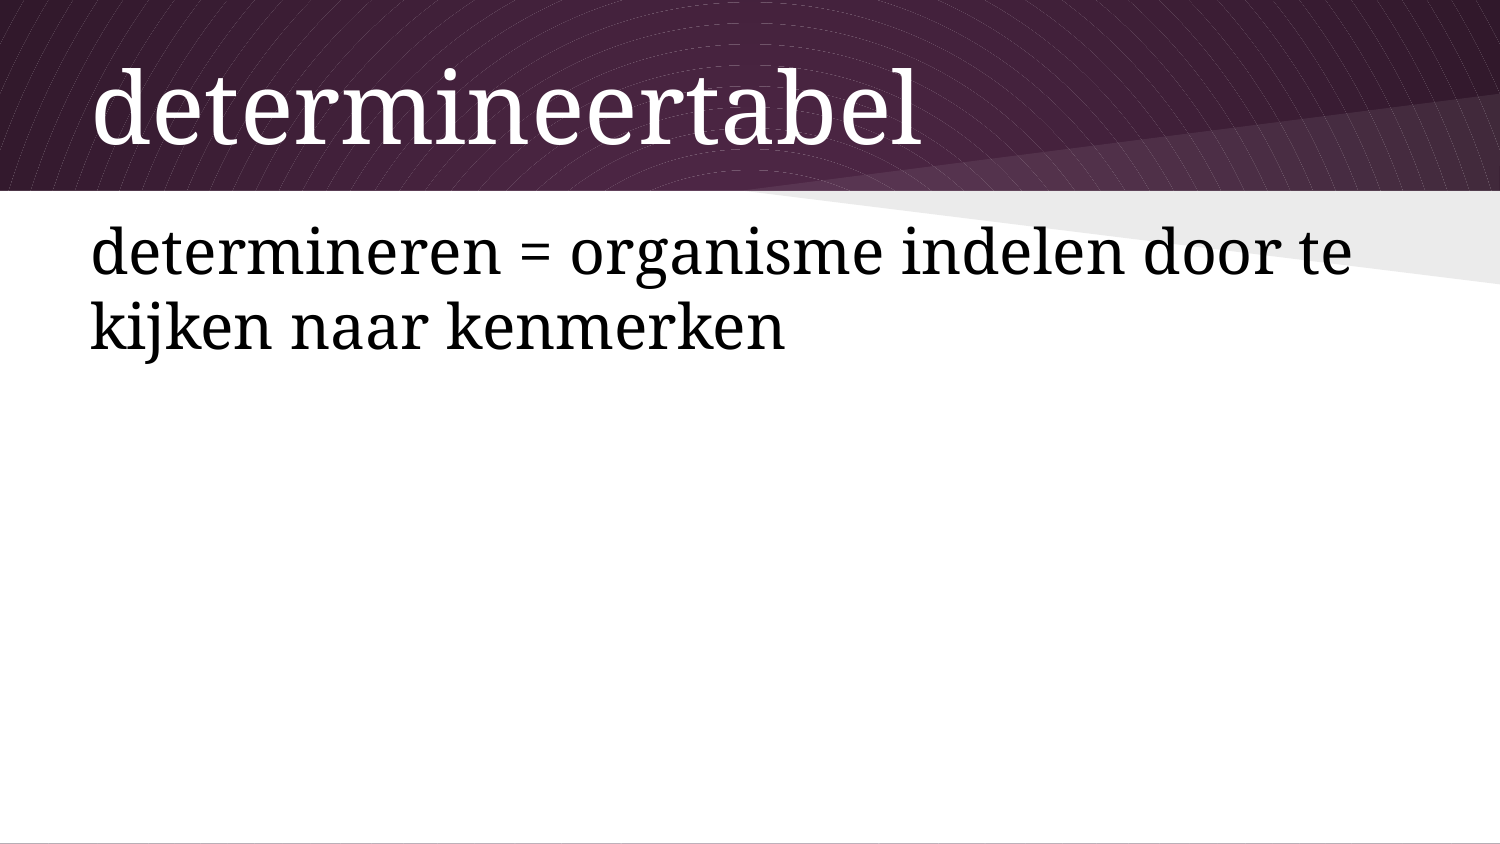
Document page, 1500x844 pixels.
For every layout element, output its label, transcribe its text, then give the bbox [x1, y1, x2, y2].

title determineertabel [75, 33, 1425, 175]
list determineren = organisme indelen door te kijken naar kenmerken [75, 196, 1425, 808]
